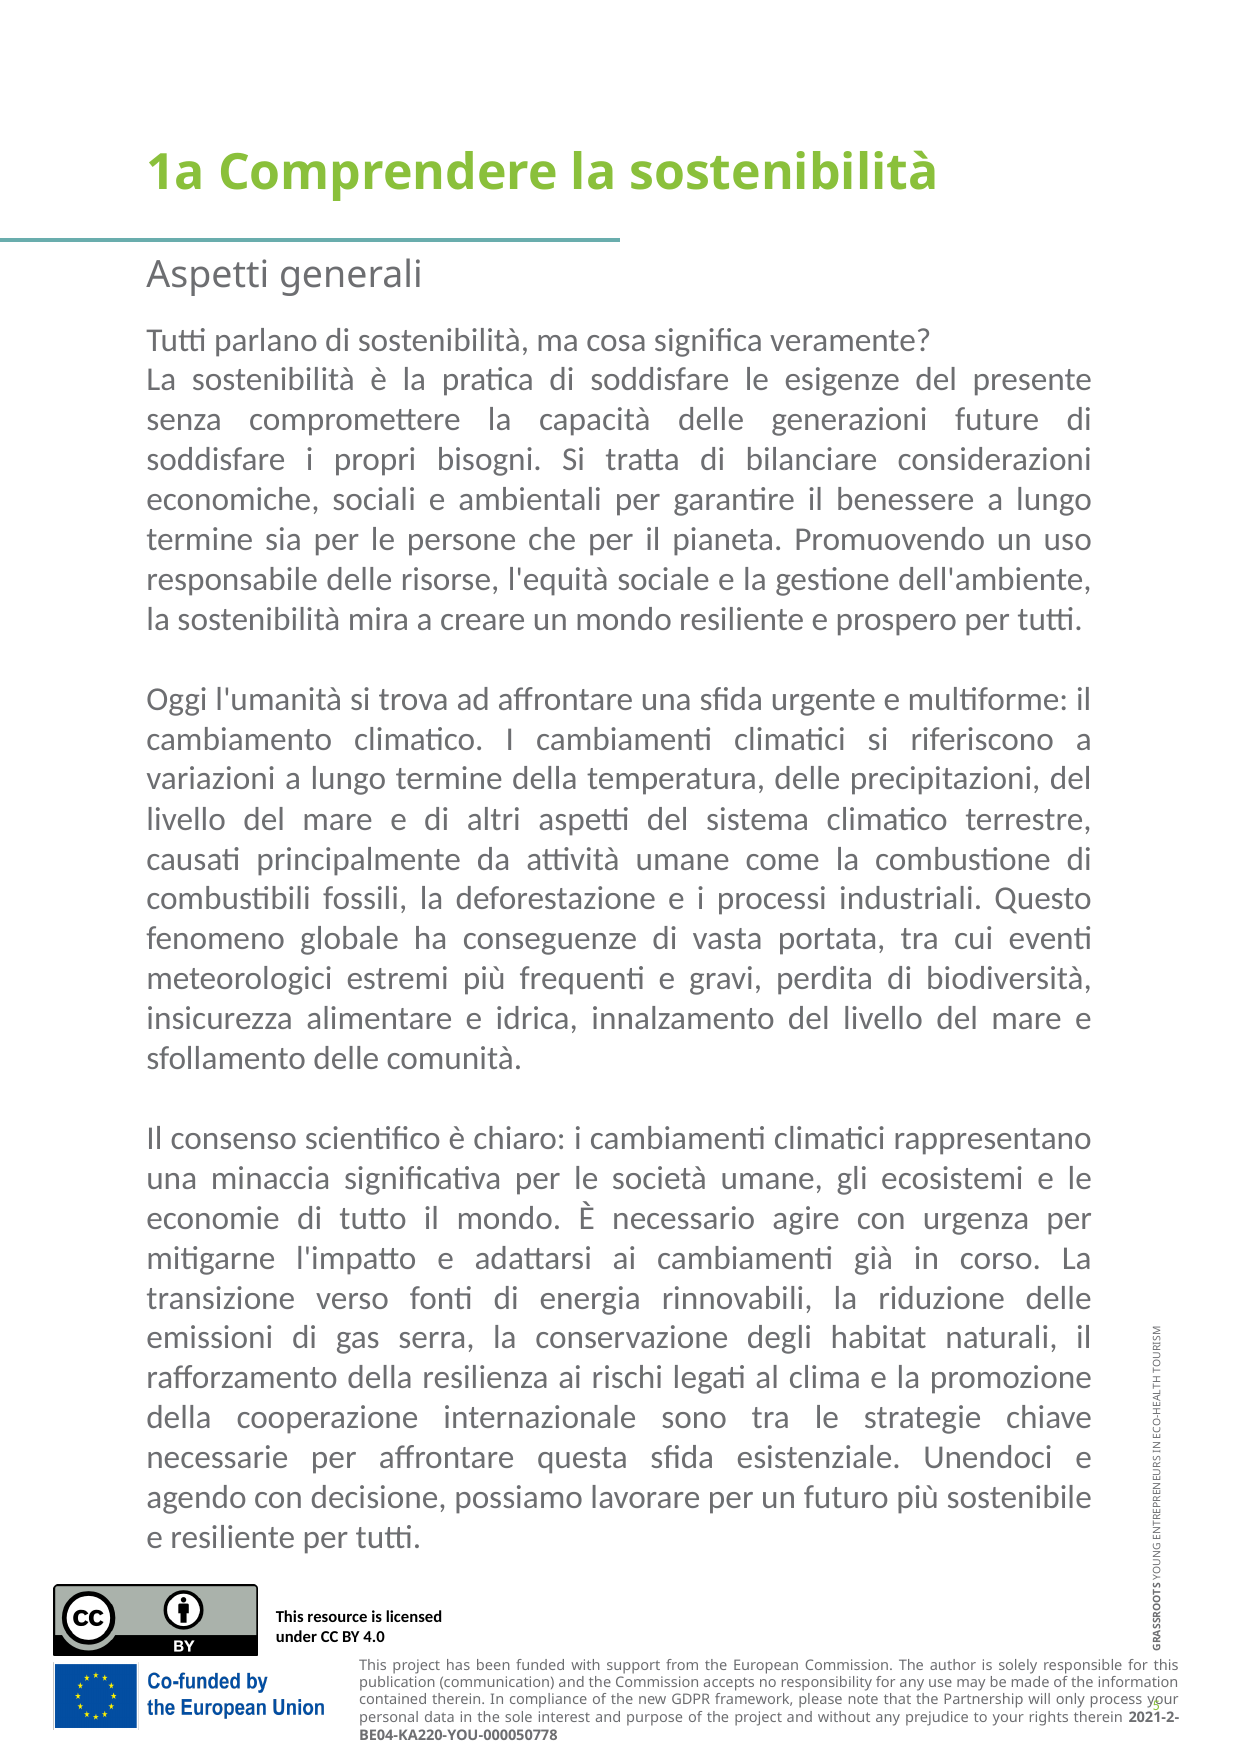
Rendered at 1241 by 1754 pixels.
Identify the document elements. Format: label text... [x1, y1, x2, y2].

picture [53, 1584, 258, 1656]
picture [51, 1660, 345, 1732]
list Tutti parlano di sostenibilità, ma cosa significa veramente? La sostenibilità è la pratica di soddisfare le esigenze del presente senza compromettere la capacità delle generazioni future di soddisfare i propri bisogni. Si tratta di bilanciare considerazioni economiche, sociali e ambientali per garantire il benessere a lungo termine sia per le persone che per il pianeta. Promuovendo un uso responsabile delle risorse, l'equità sociale e la gestione dell'ambiente, la sostenibilità mira a creare un mondo resiliente e prospero per tutti. Oggi l'umanità si trova ad affrontare una sfida urgente e multiforme: il cambiamento climatico. I cambiamenti climatici si riferiscono a variazioni a lungo termine della temperatura, delle precipitazioni, del livello del mare e di altri aspetti del sistema climatico terrestre, causati principalmente da attività umane come la combustione di combustibili fossili, la deforestazione e i processi industriali. Questo fenomeno globale ha conseguenze di vasta portata, tra cui eventi meteorologici estremi più frequenti e gravi, perdita di biodiversità, insicurezza alimentare e idrica, innalzamento del livello del mare e sfollamento delle comunità. Il consenso scientifico è chiaro: i cambiamenti climatici rappresentano una minaccia significativa per le società umane, gli ecosistemi e le economie di tutto il mondo. È necessario agire con urgenza per mitigarne l'impatto e adattarsi ai cambiamenti già in corso. La transizione verso fonti di energia rinnovabili, la riduzione delle emissioni di gas serra, la conservazione degli habitat naturali, il rafforzamento della resilienza ai rischi legati al clima e la promozione della cooperazione internazionale sono tra le strategie chiave necessarie per affrontare questa sfida esistenziale. Unendoci e agendo con decisione, possiamo lavorare per un futuro più sostenibile e resiliente per tutti. [131, 310, 1109, 1525]
slide_number 5 [1125, 1666, 1187, 1743]
list 1a Comprendere la sostenibilità [131, 132, 1109, 242]
list Aspetti generali [131, 242, 1109, 310]
